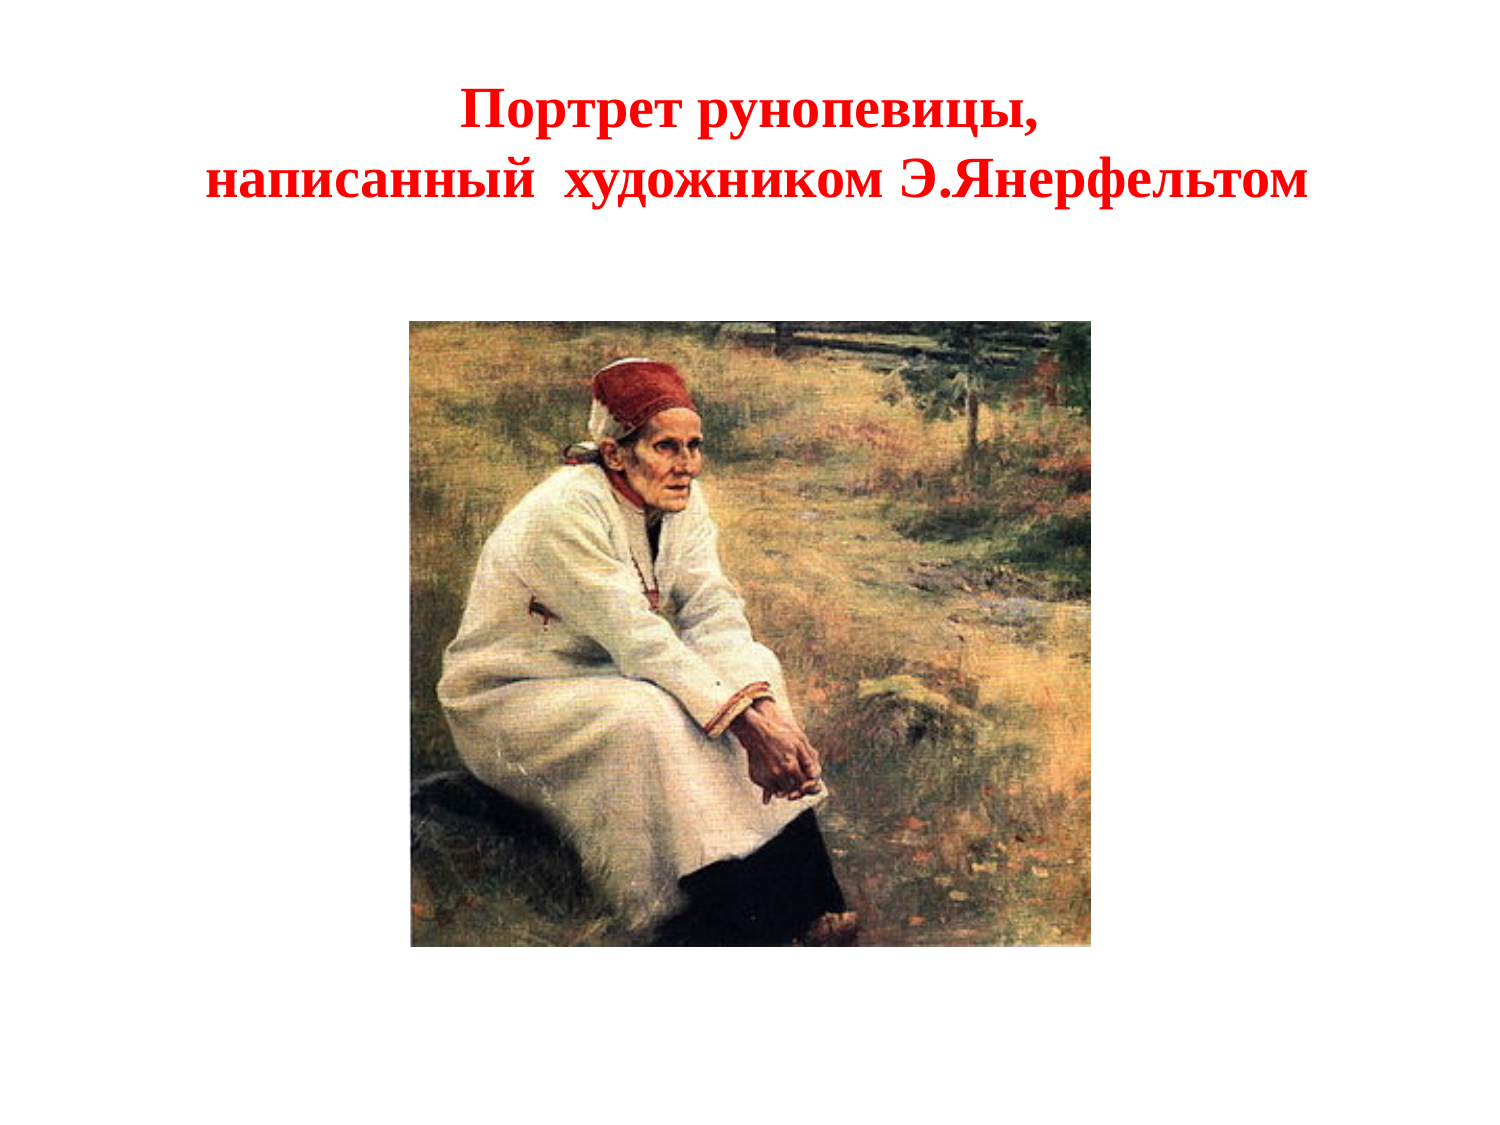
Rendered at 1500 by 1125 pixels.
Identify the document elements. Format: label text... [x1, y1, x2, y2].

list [409, 320, 1091, 947]
title Портрет рунопевицы, написанный художником Э.Янерфельтом [75, 45, 1425, 233]
